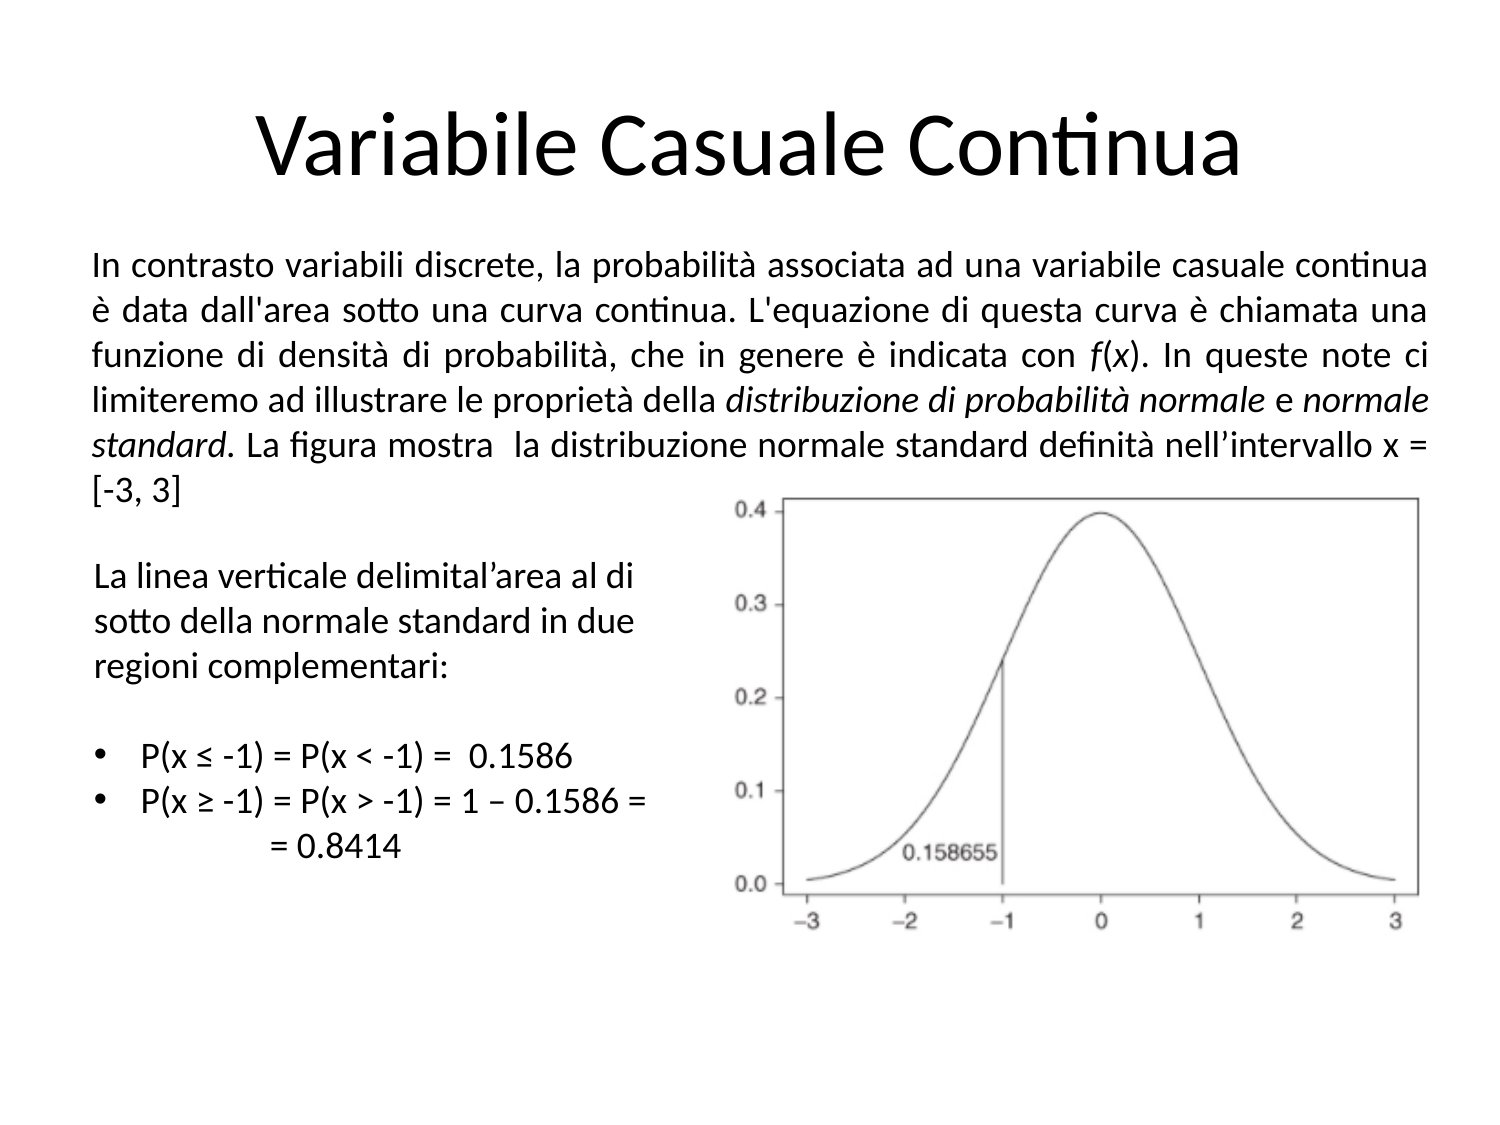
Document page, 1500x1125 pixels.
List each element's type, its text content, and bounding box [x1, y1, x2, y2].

text_box La linea verticale delimital’area al di sotto della normale standard in due regioni complementari: P(x ≤ -1) = P(x < -1) = 0.1586 P(x ≥ -1) = P(x > -1) = 1 – 0.1586 = = 0.8414 [79, 543, 712, 874]
picture [717, 468, 1445, 945]
title Variabile Casuale Continua [75, 45, 1425, 233]
text_box In contrasto variabili discrete, la probabilità associata ad una variabile casuale continua è data dall'area sotto una curva continua. L'equazione di questa curva è chiamata una funzione di densità di probabilità, che in genere è indicata con f(x). In queste note ci limiteremo ad illustrare le proprietà della distribuzione di probabilità normale e normale standard. La figura mostra la distribuzione normale standard definità nell’intervallo x = [-3, 3] [76, 232, 1445, 518]
